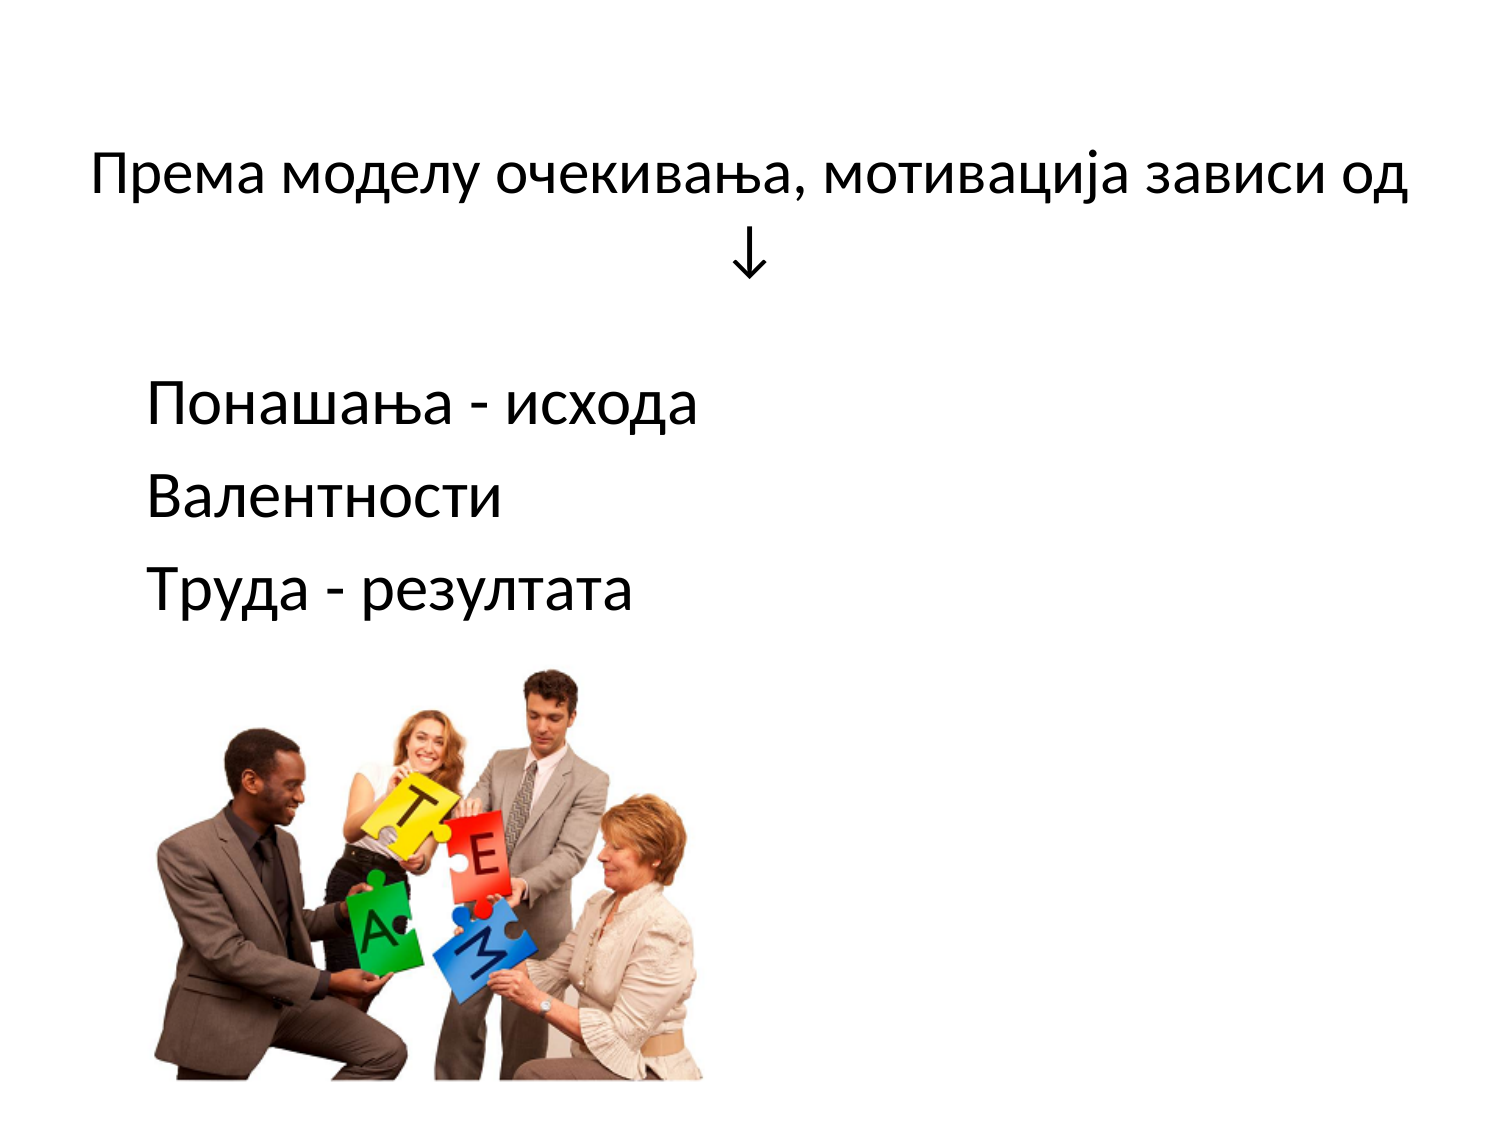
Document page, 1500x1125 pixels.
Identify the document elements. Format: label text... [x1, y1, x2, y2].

title Према моделу очекивања, мотивација зависи од ↓ [75, 112, 1425, 300]
picture [124, 662, 751, 1088]
list Понашања - исхода Валентности Труда - резултата [75, 350, 1425, 1093]
